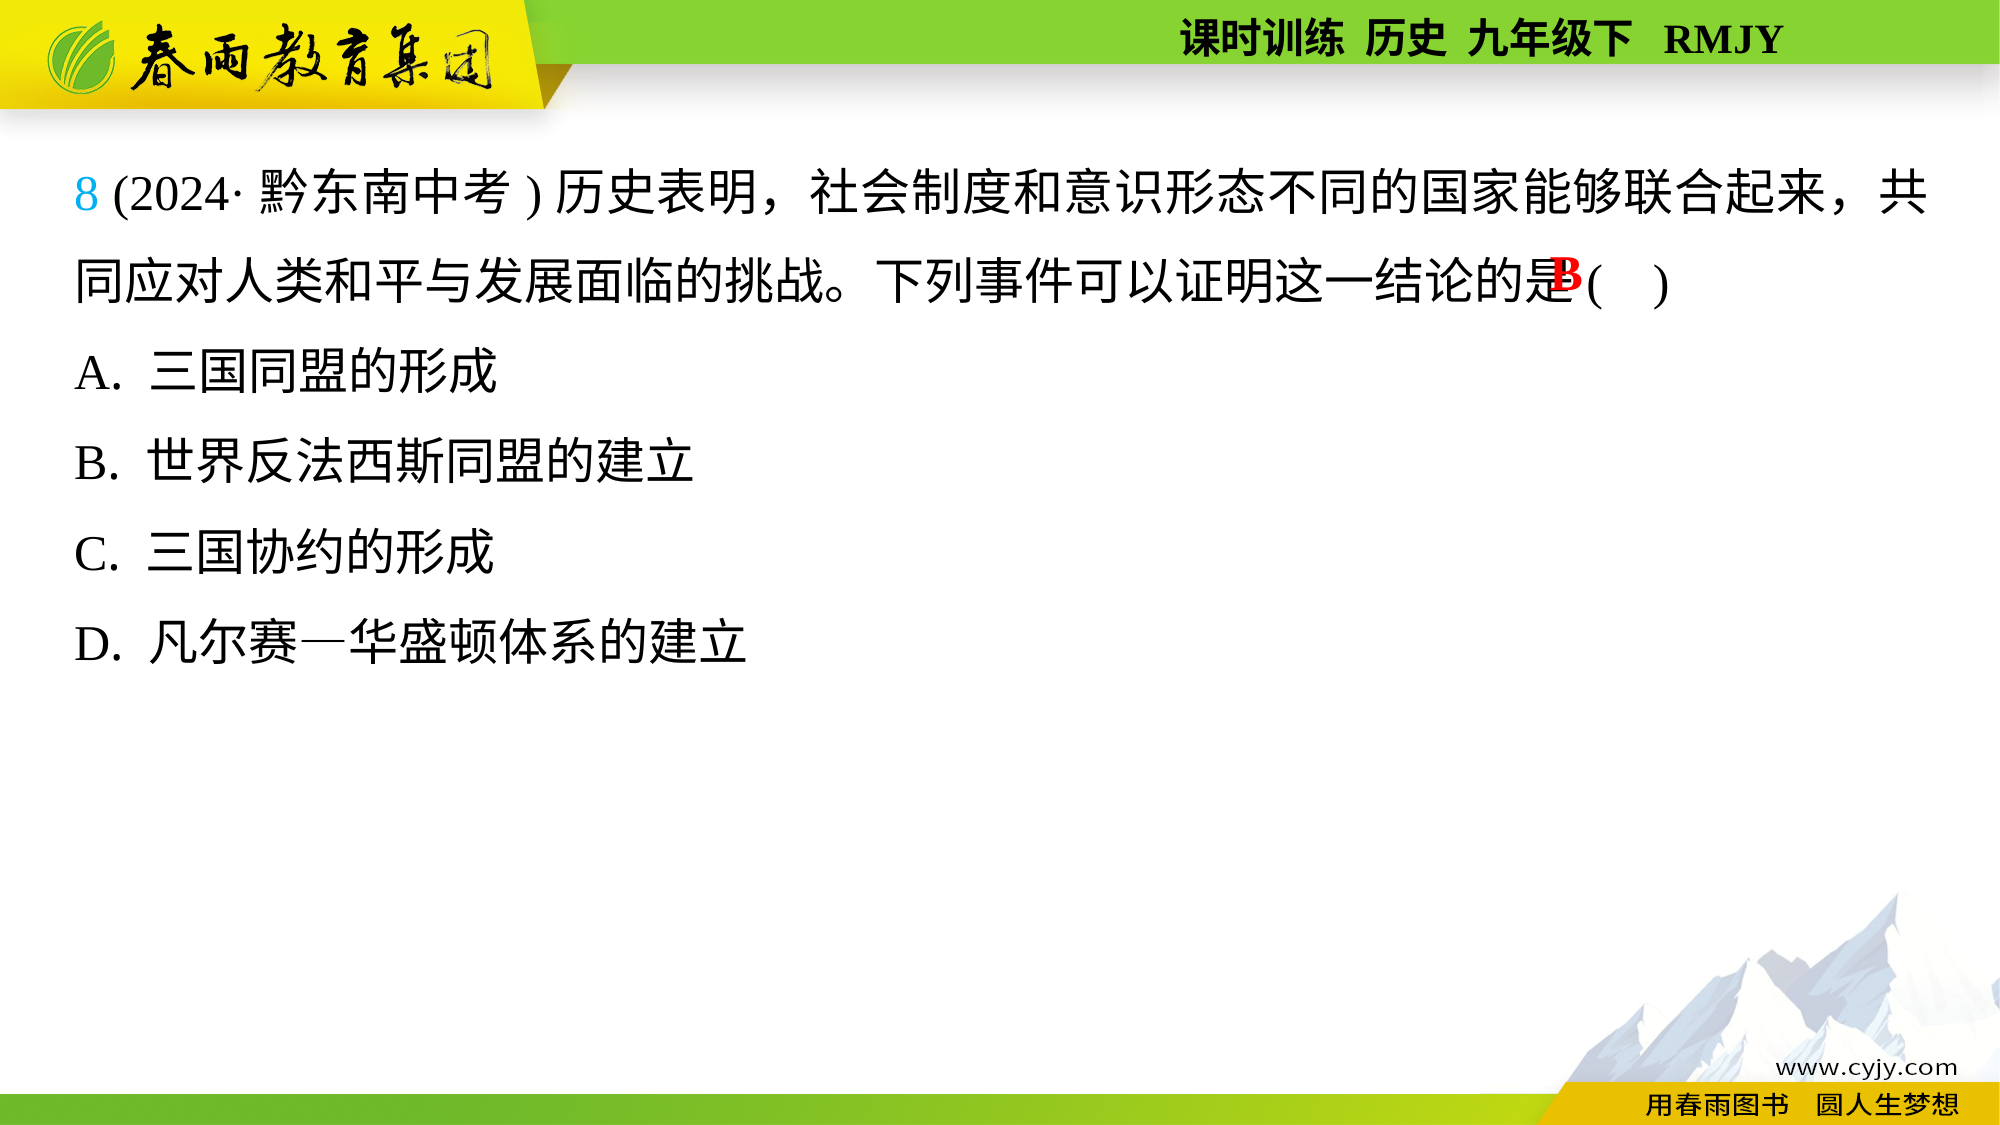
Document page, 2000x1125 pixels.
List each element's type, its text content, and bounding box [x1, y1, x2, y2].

text_box B [1534, 233, 1598, 308]
list 8 (2024·黔东南中考)历史表明，社会制度和意识形态不同的国家能够联合起来，共同应对人类和平与发展面临的挑战。下列事件可以证明这一结论的是( ) A. 三国同盟的形成 B. 世界反法西斯同盟的建立 C. 三国协约的形成 D. 凡尔赛—华盛顿体系的建立 [59, 122, 1944, 683]
picture [0, 0, 2000, 1125]
